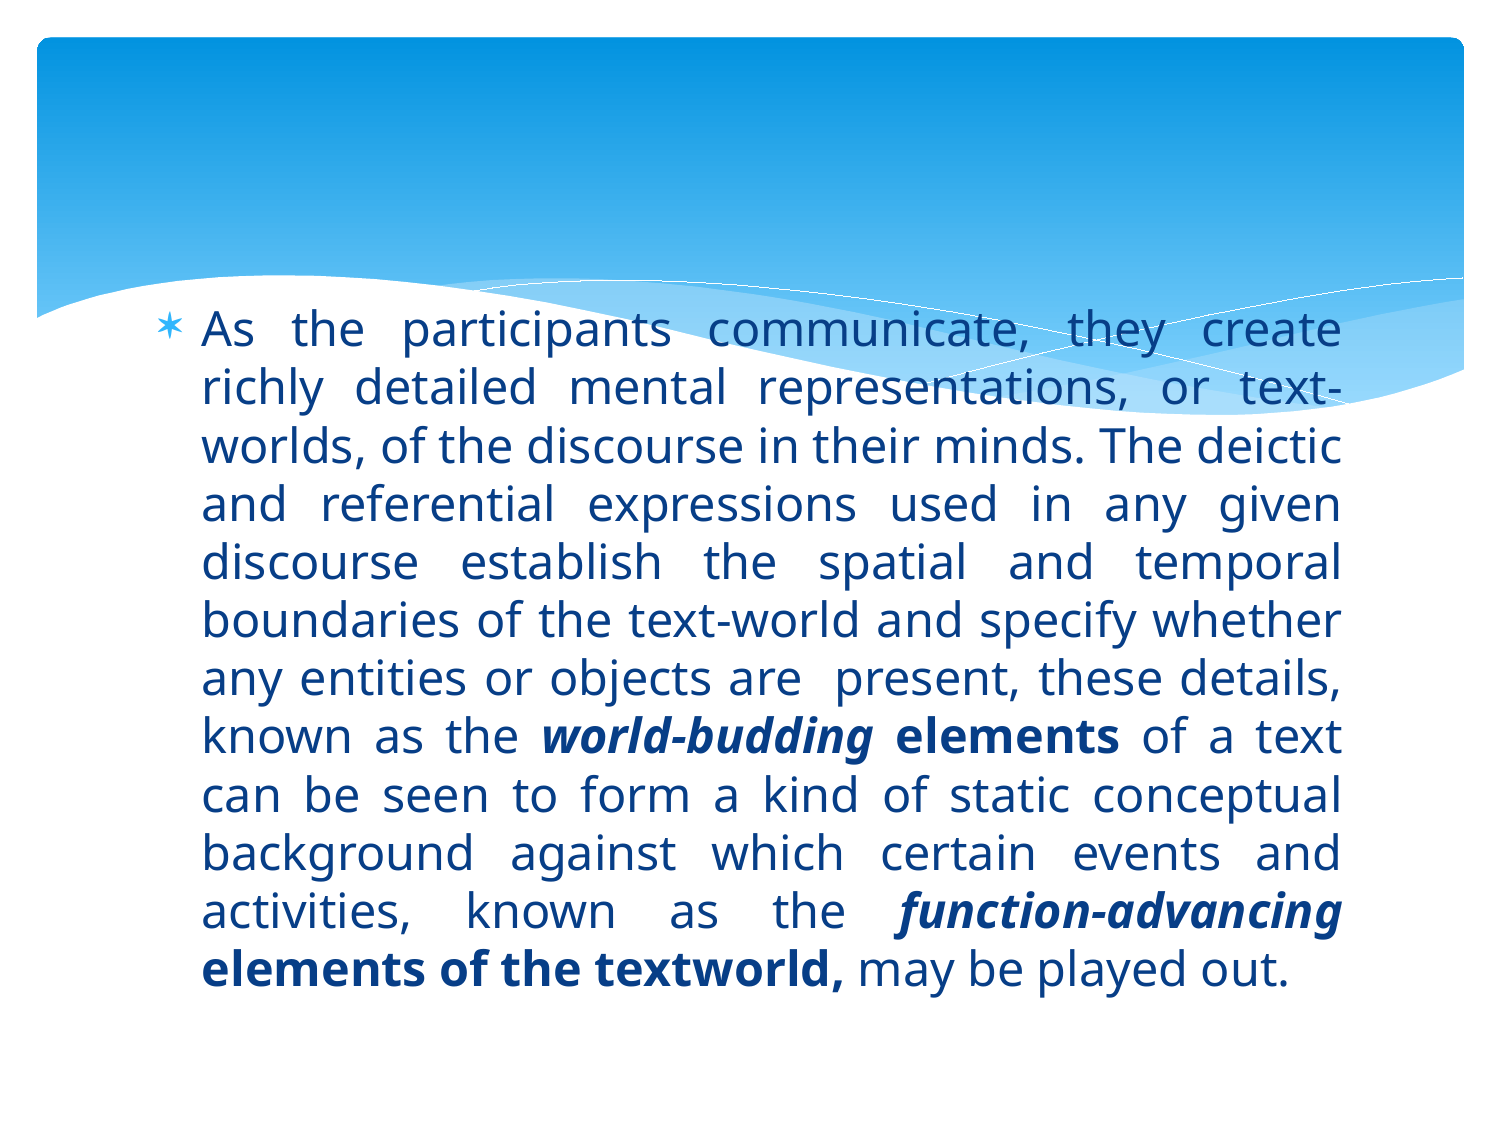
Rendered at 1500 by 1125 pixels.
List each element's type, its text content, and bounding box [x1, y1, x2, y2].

list As the participants communicate, they create richly detailed mental representations, or text-worlds, of the discourse in their minds. The deictic and referential expressions used in any given discourse establish the spatial and temporal boundaries of the text-world and specify whether any entities or objects are present, these details, known as the world-budding elements of a text can be seen to form a kind of static conceptual background against which certain events and activities, known as the function-advancing elements of the text­world, may be played out. [143, 290, 1359, 1024]
